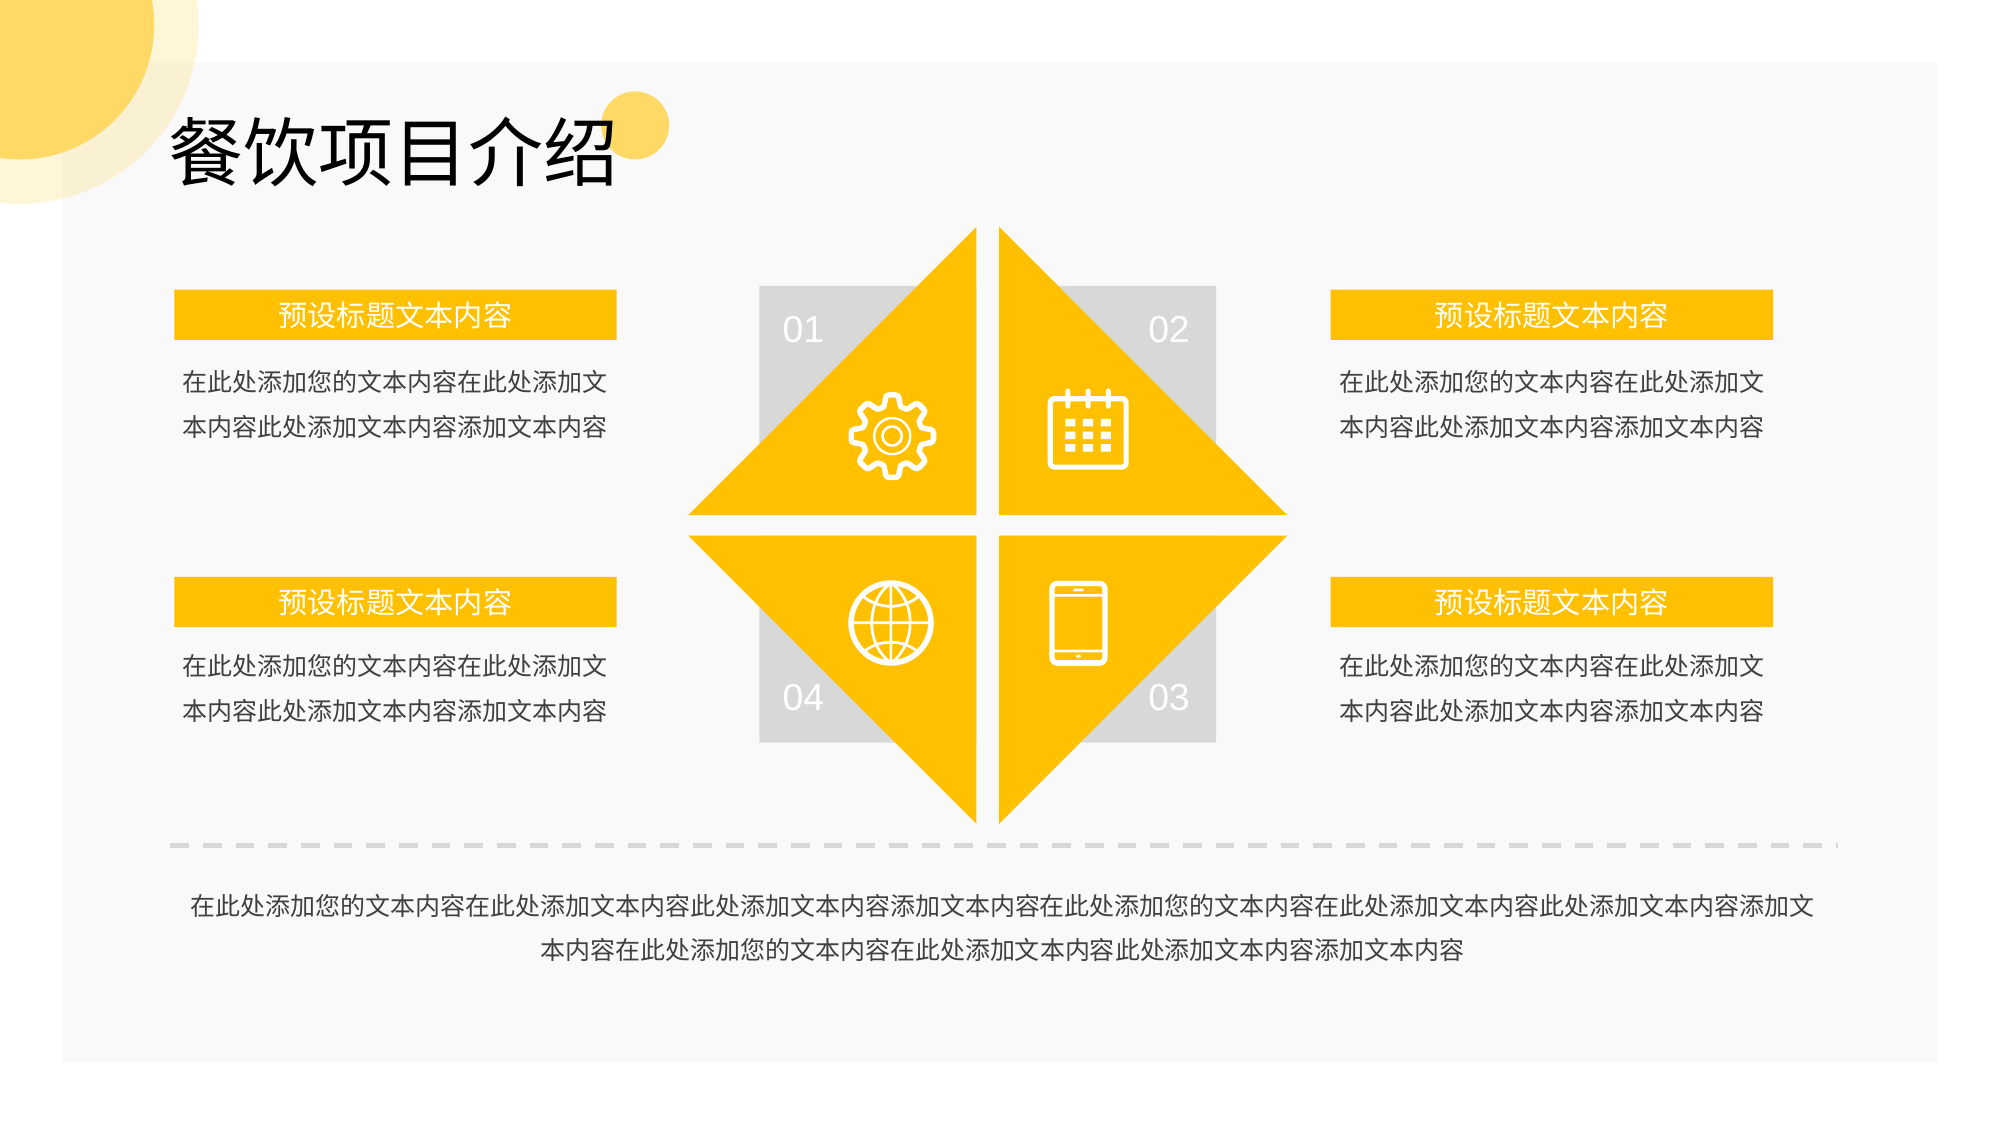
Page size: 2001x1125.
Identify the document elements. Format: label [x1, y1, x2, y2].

text_box [168, 226, 1838, 969]
